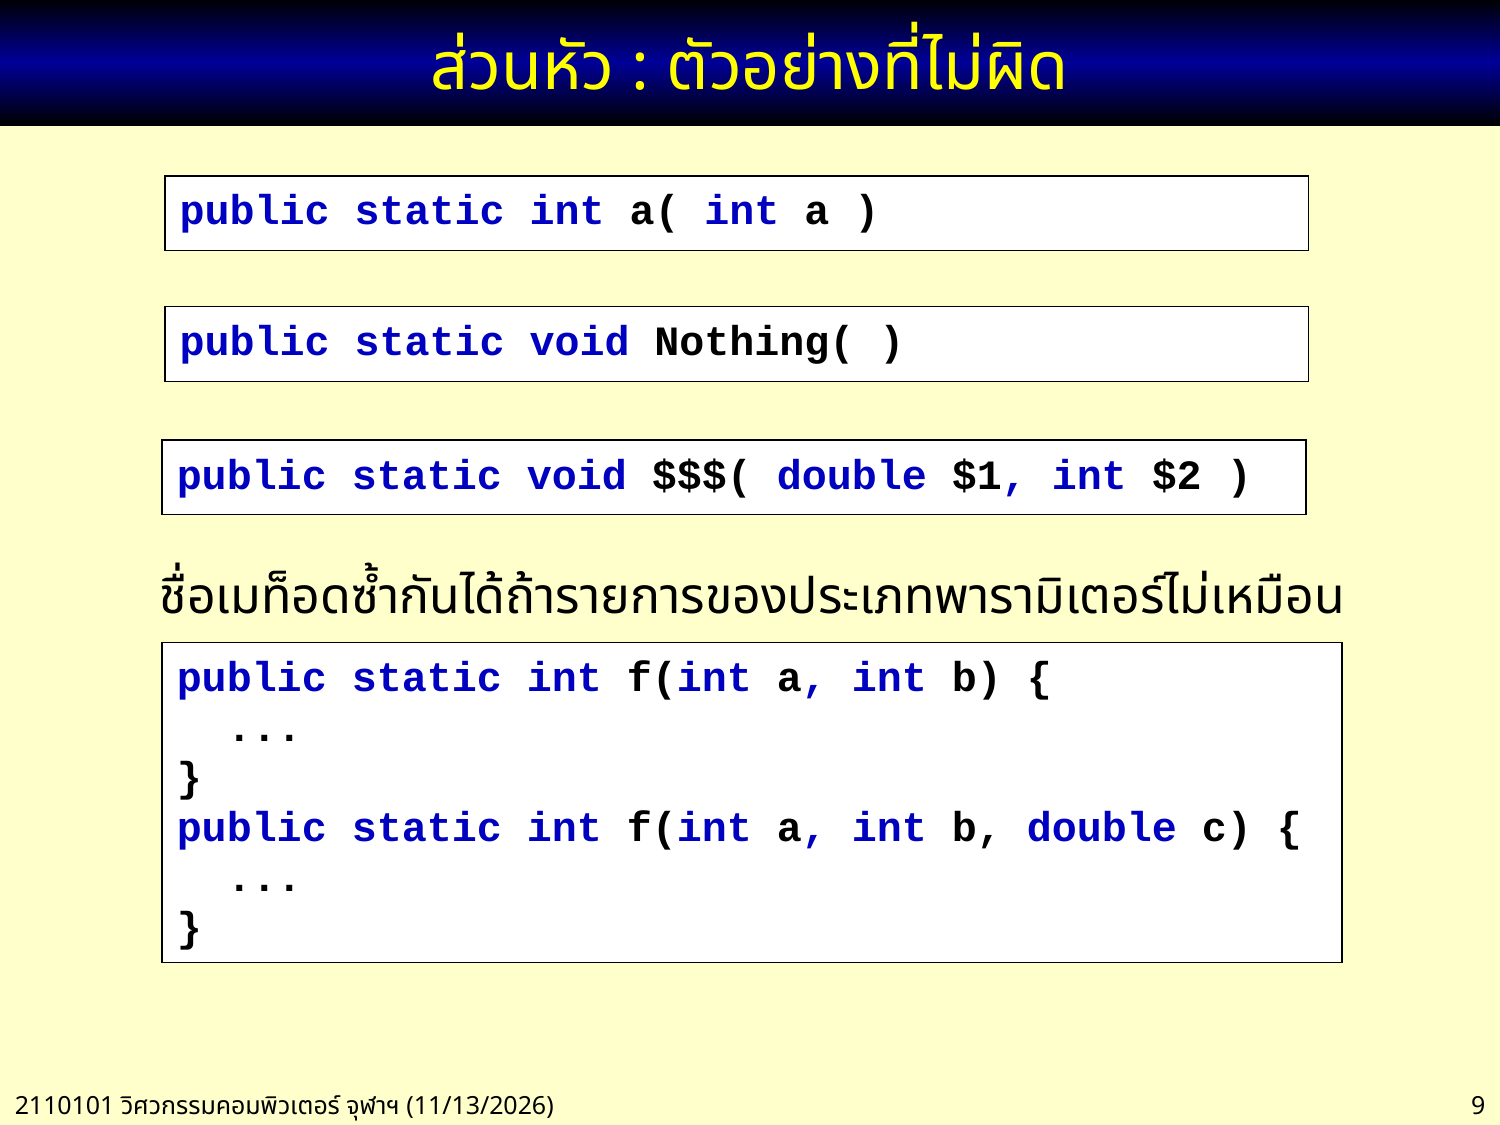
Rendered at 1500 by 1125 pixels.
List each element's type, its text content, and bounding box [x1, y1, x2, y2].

text_box ชื่อเมท็อดซ้ำกันได้ถ้ารายการของประเภทพารามิเตอร์ไม่เหมือน [145, 555, 1361, 631]
text_box public static int a( int a ) [164, 175, 1309, 251]
text_box public static void Nothing( ) [164, 306, 1309, 382]
text_box public static int f(int a, int b) { ... } public static int f(int a, int b, double c) { ... } [162, 642, 1343, 963]
text_box public static void $$$( double $1, int $2 ) [162, 440, 1307, 515]
title ส่วนหัว : ตัวอย่างที่ไม่ผิด [0, 0, 1500, 126]
